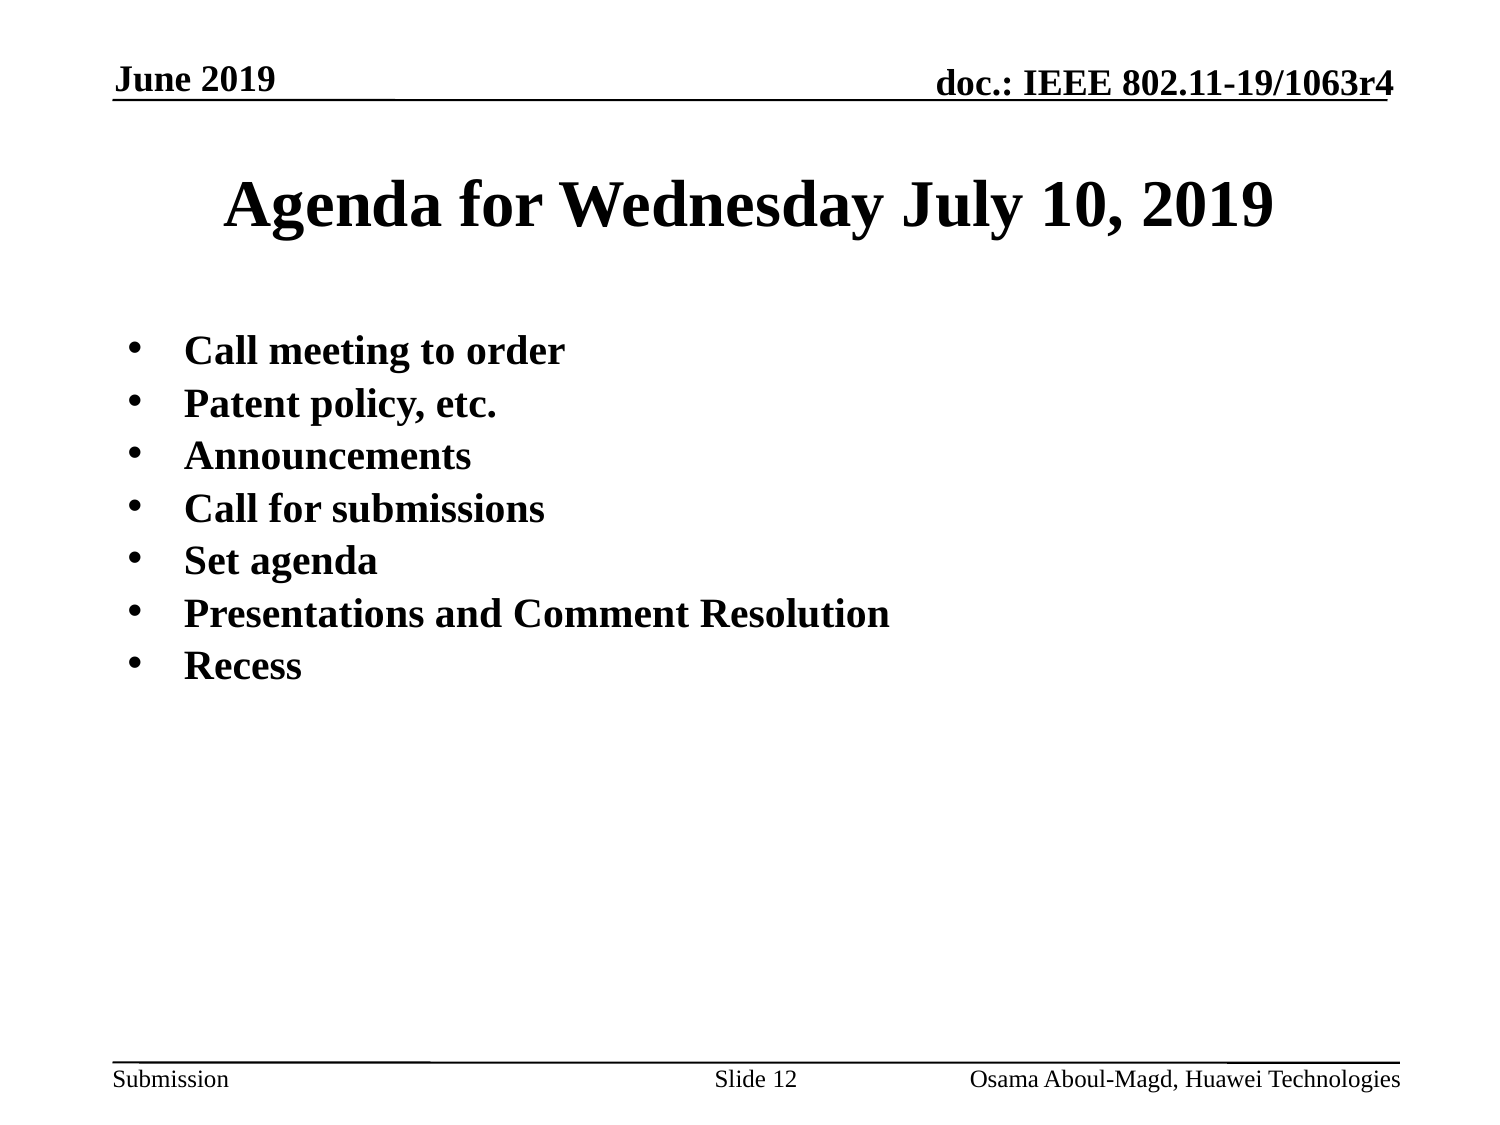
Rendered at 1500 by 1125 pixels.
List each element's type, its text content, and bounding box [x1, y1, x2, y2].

title Agenda for Wednesday July 10, 2019 [62, 112, 1438, 288]
slide_number Slide 12 [712, 1061, 800, 1123]
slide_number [114, 54, 423, 100]
footer Osama Aboul-Magd, Huawei Technologies [878, 1061, 1402, 1093]
list Call meeting to order Patent policy, etc. Announcements Call for submissions Set agenda Presentations and Comment Resolution Recess [112, 324, 1388, 1000]
